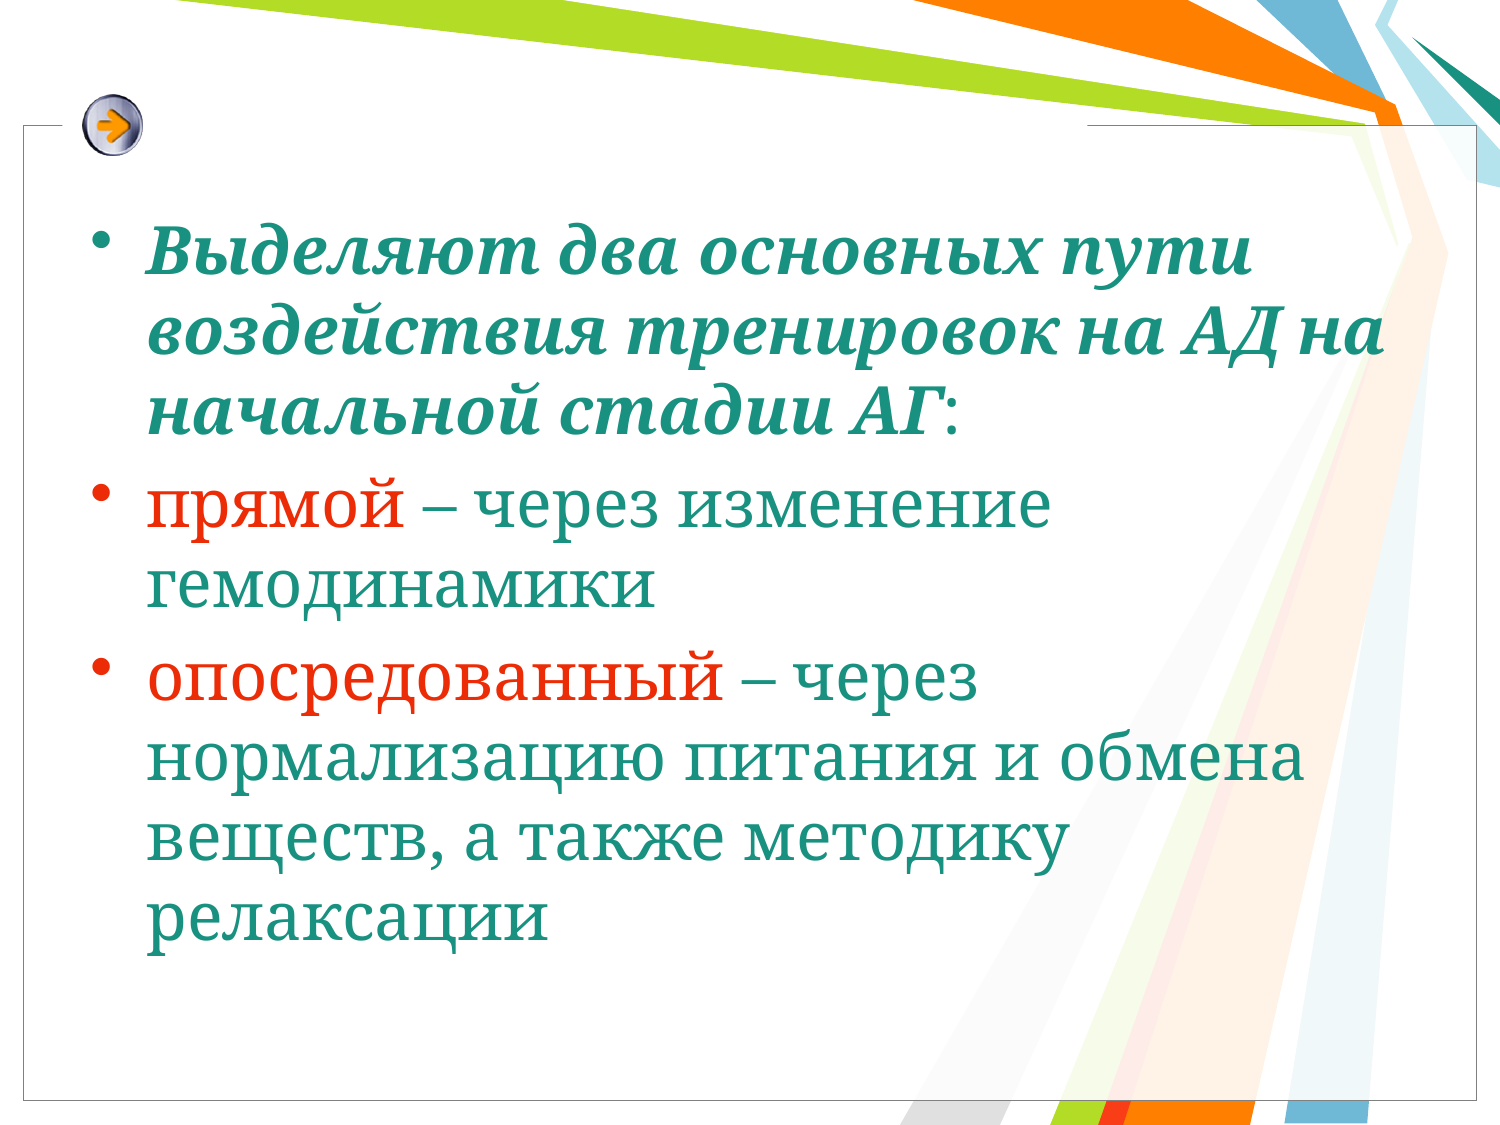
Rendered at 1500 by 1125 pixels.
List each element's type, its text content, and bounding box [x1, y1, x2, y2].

picture [82, 94, 143, 156]
list Выделяют два основных пути воздействия тренировок на АД на начальной стадии АГ: прямой – через изменение гемодинамики опосредованный – через нормализацию питания и обмена веществ, а также методику релаксации [75, 200, 1425, 1005]
